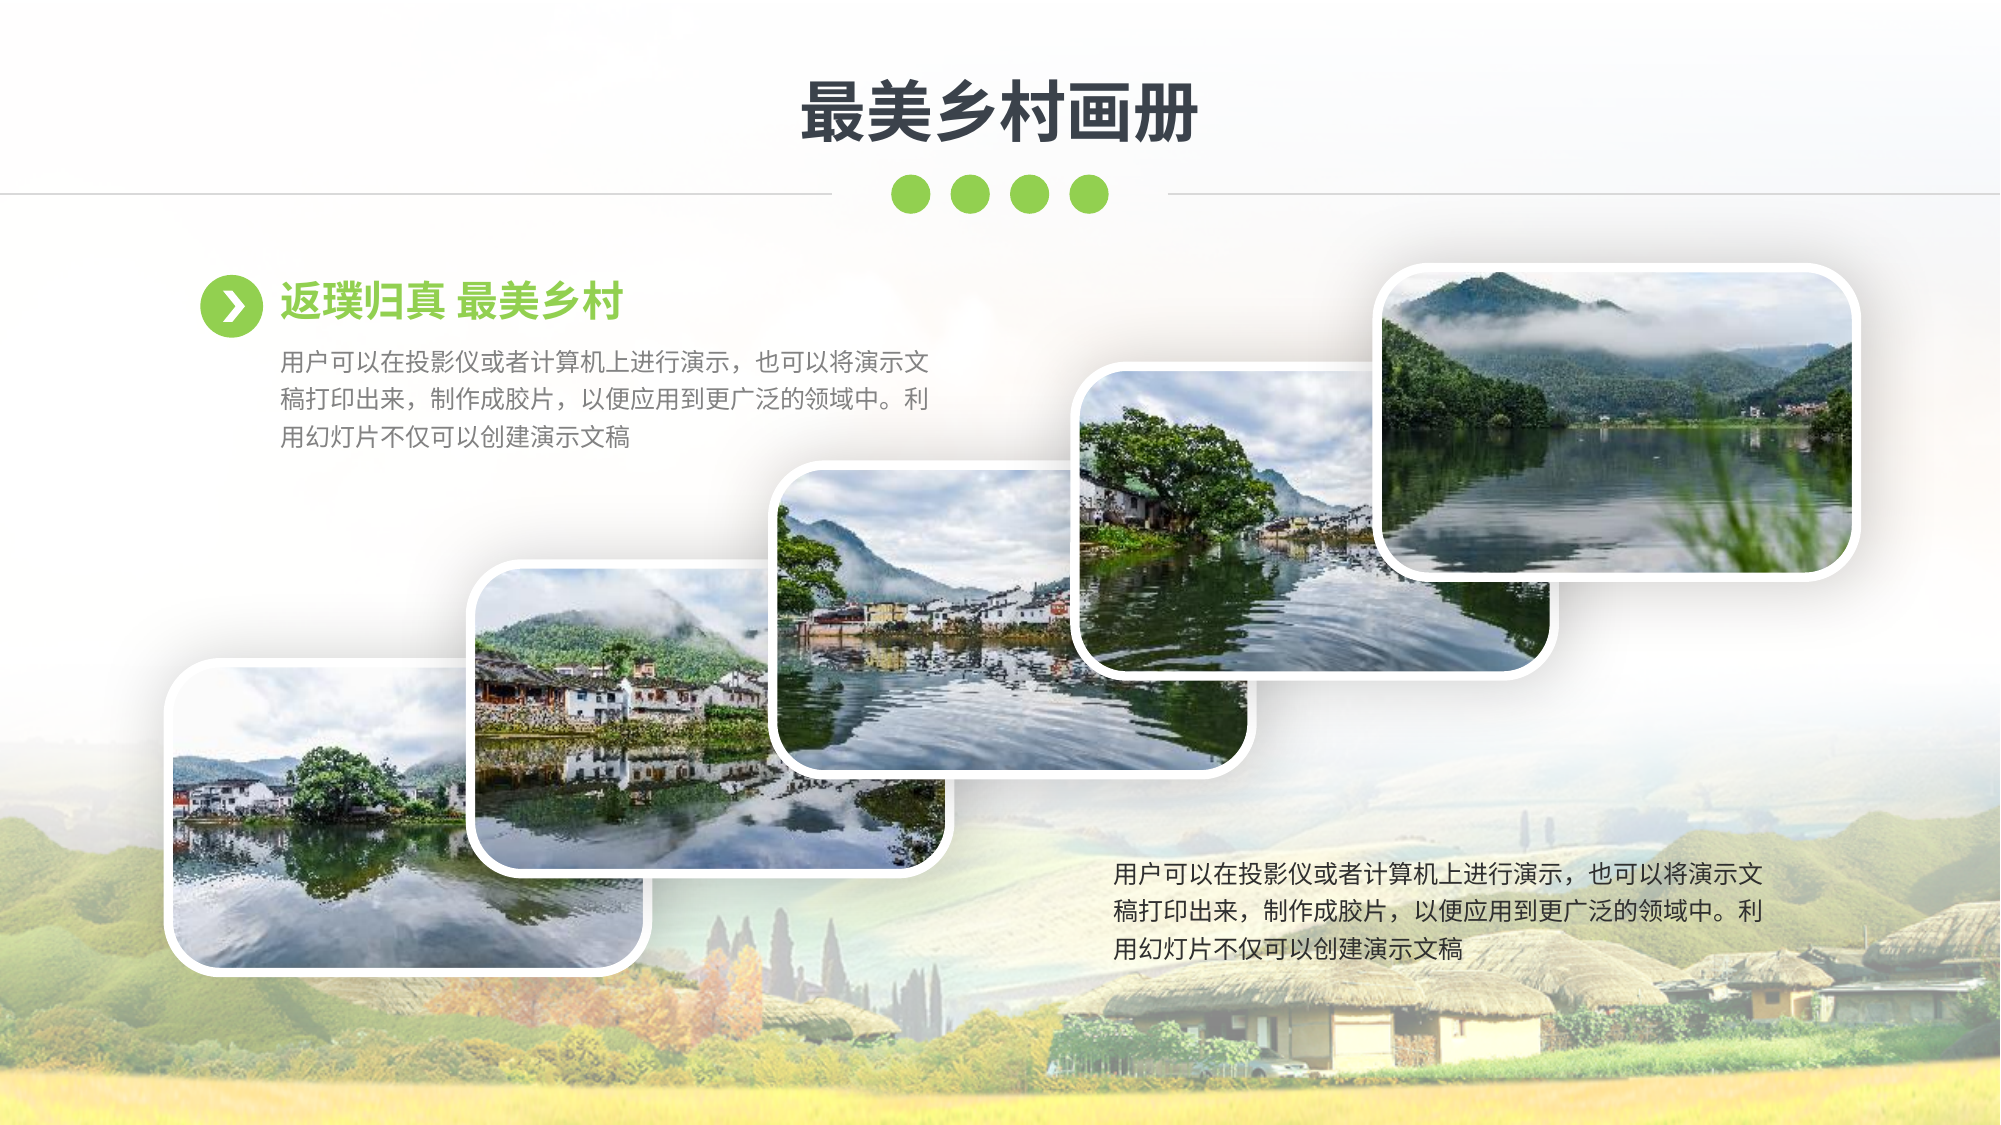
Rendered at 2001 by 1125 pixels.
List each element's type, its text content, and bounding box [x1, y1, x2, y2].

text_box [1073, 365, 1556, 678]
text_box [200, 267, 965, 461]
text_box [1376, 266, 1858, 579]
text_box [0, 174, 2000, 214]
text_box 用户可以在投影仪或者计算机上进行演示，也可以将演示文稿打印出来，制作成胶片，以便应用到更广泛的领域中。利用幻灯片不仅可以创建演示文稿 [1098, 843, 1798, 971]
text_box 最美乡村画册 [784, 62, 1216, 158]
text_box [771, 464, 1254, 776]
text_box [167, 661, 649, 974]
text_box [469, 562, 951, 875]
